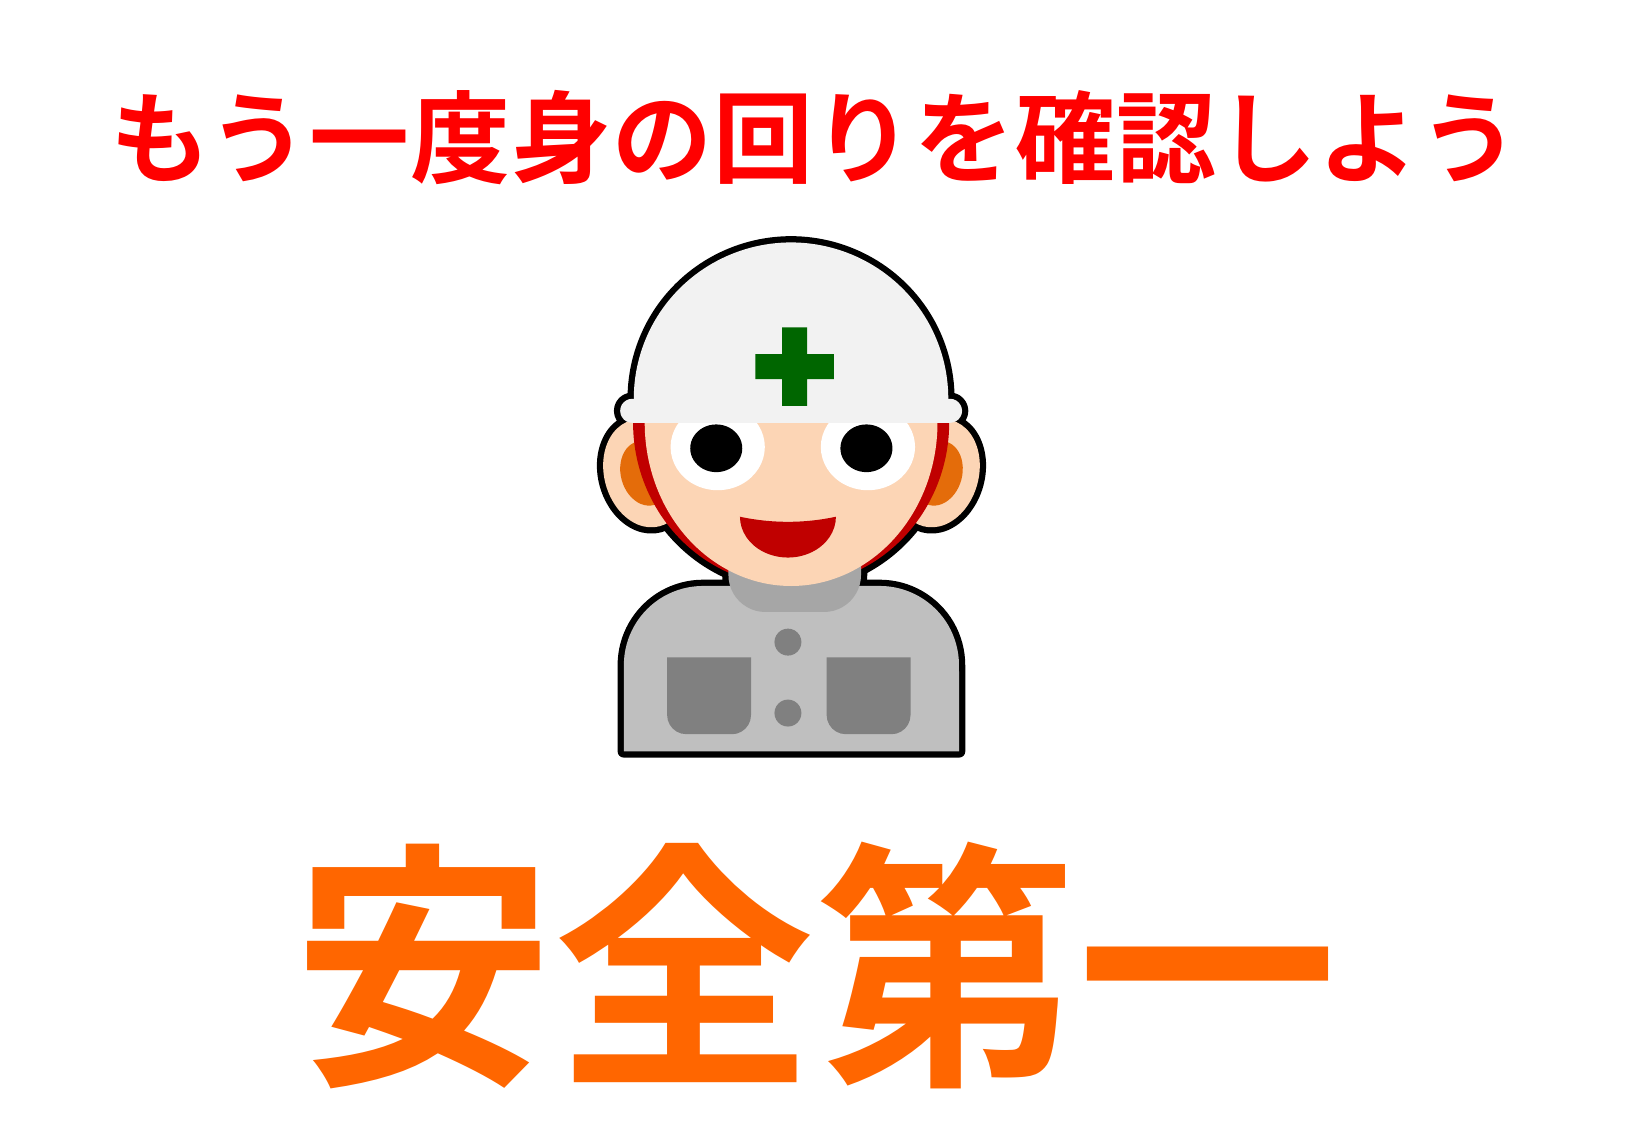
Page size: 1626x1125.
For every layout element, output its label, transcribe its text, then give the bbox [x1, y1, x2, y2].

text_box もう一度身の回りを確認しよう [44, 67, 1588, 203]
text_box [603, 242, 979, 752]
text_box 安全第一 [37, 797, 1595, 1125]
